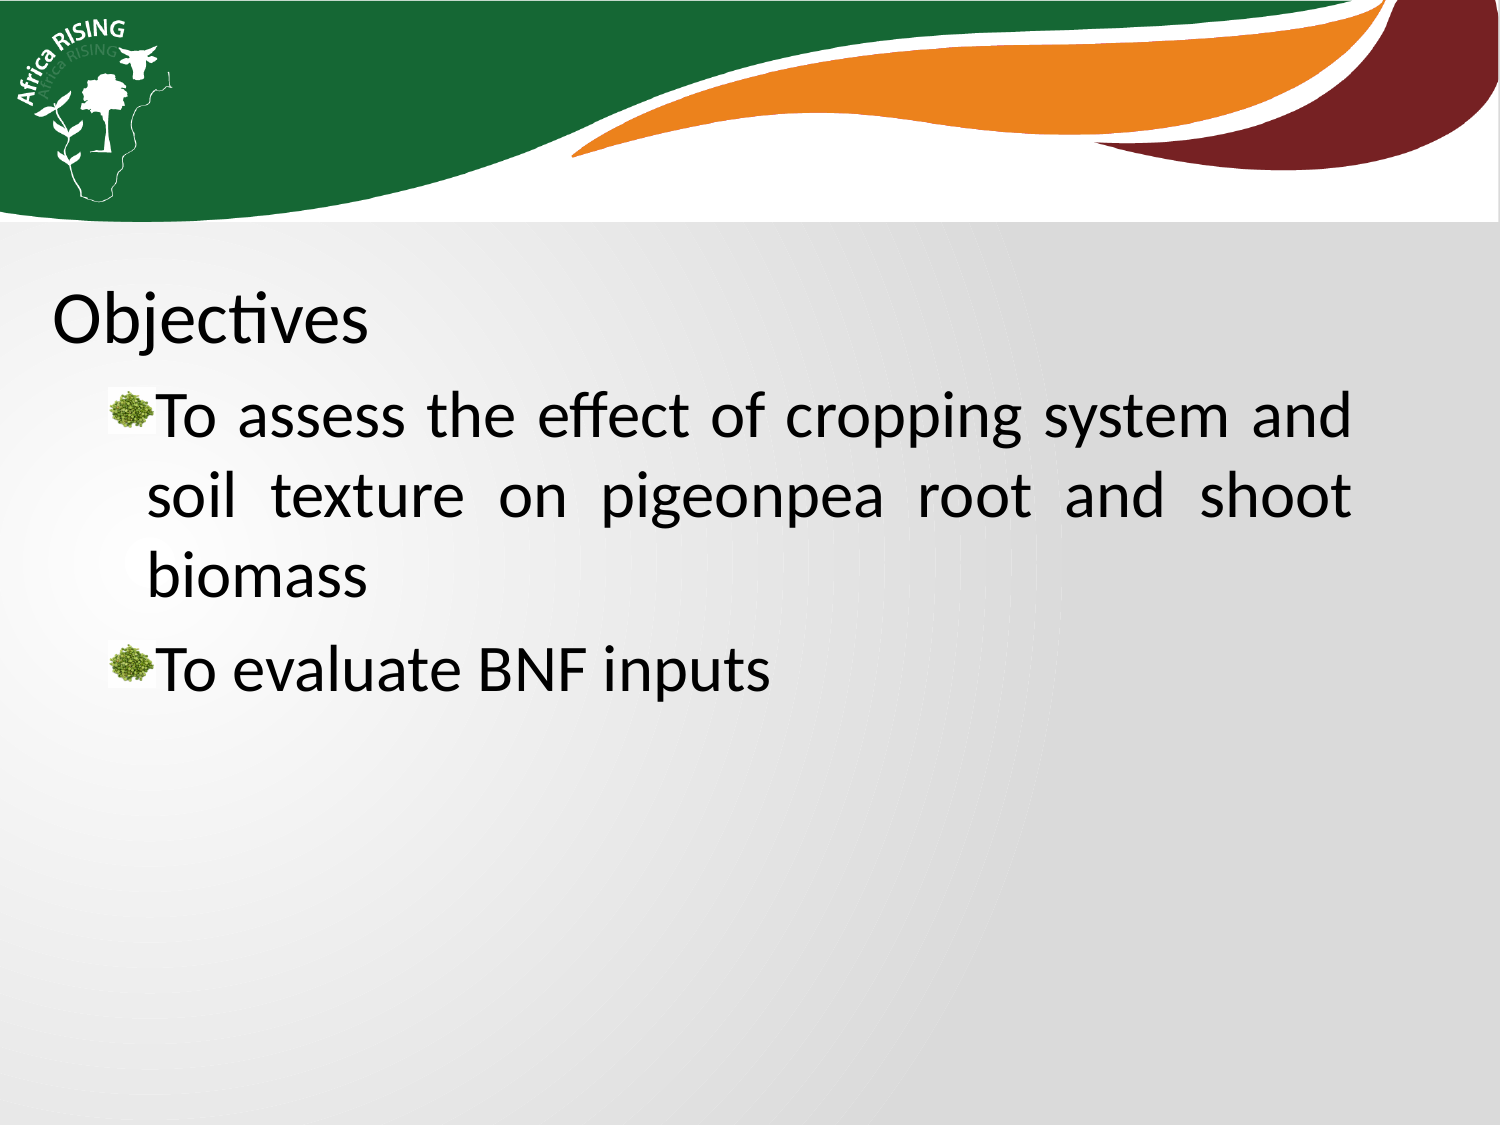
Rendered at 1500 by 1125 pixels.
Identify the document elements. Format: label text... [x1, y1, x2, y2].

text_box Objectives [37, 237, 1388, 391]
picture [108, 391, 156, 434]
list To assess the effect of cropping system and soil texture on pigeonpea root and shoot biomass To evaluate BNF inputs [75, 391, 1369, 900]
picture [108, 640, 156, 688]
picture [0, 0, 1499, 222]
